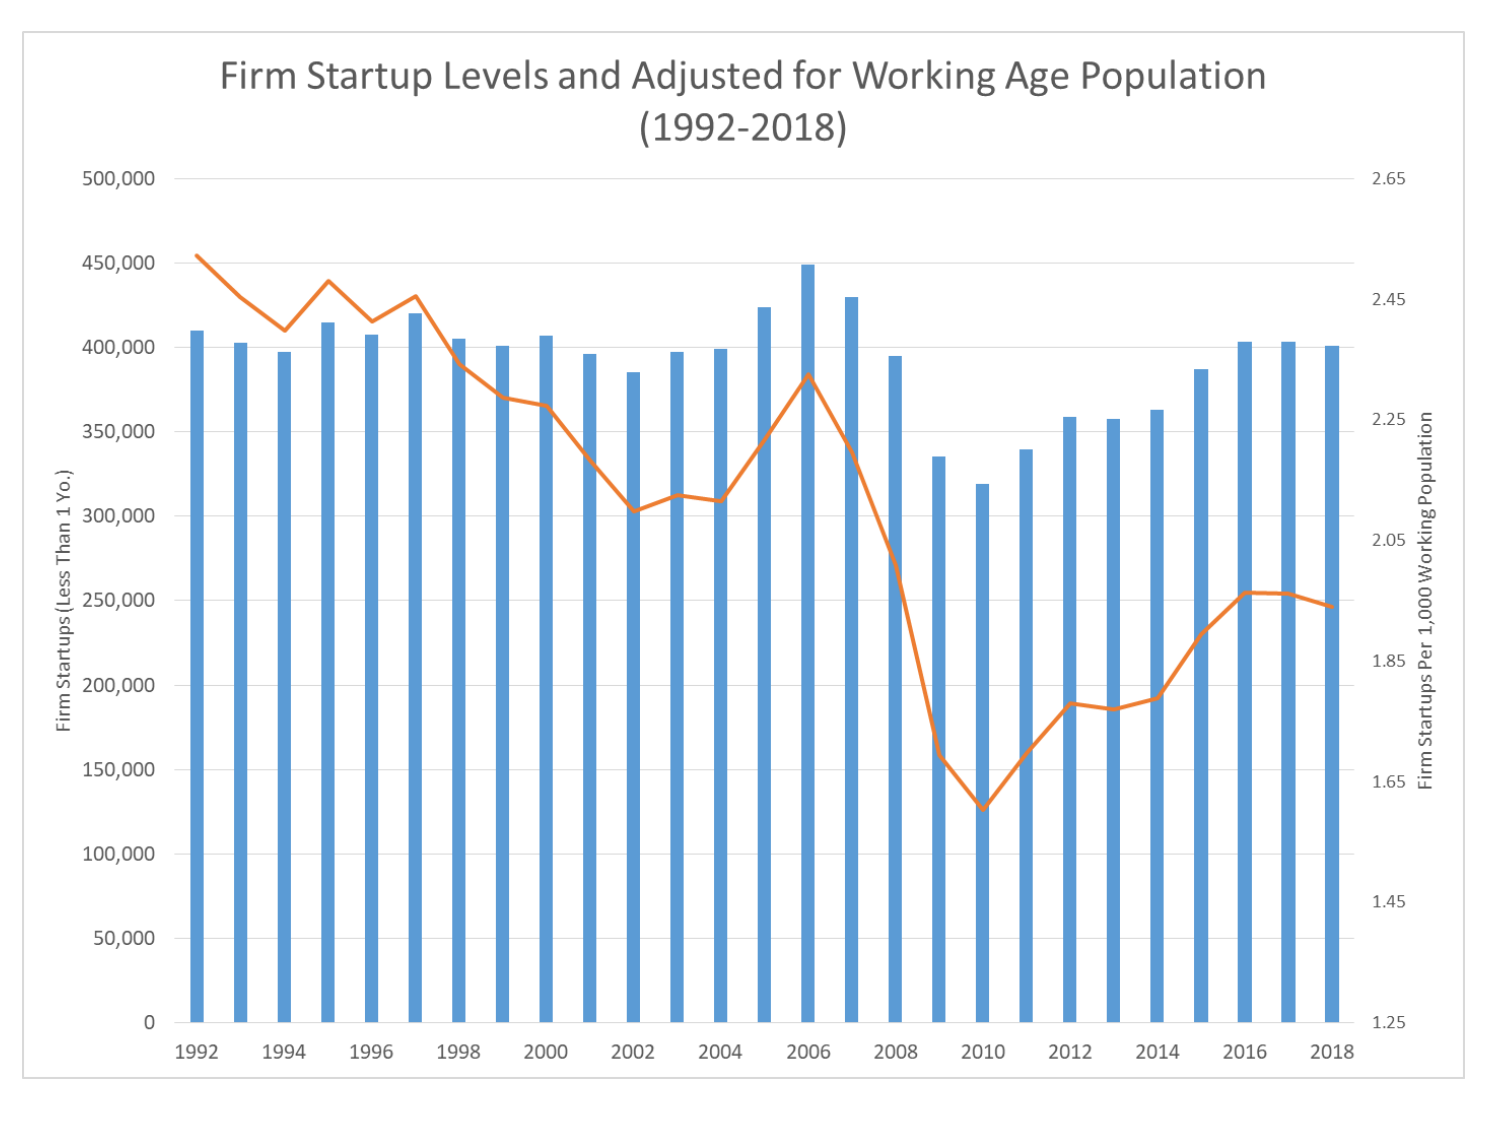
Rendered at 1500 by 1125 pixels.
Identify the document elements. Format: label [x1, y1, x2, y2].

picture [21, 31, 1465, 1079]
